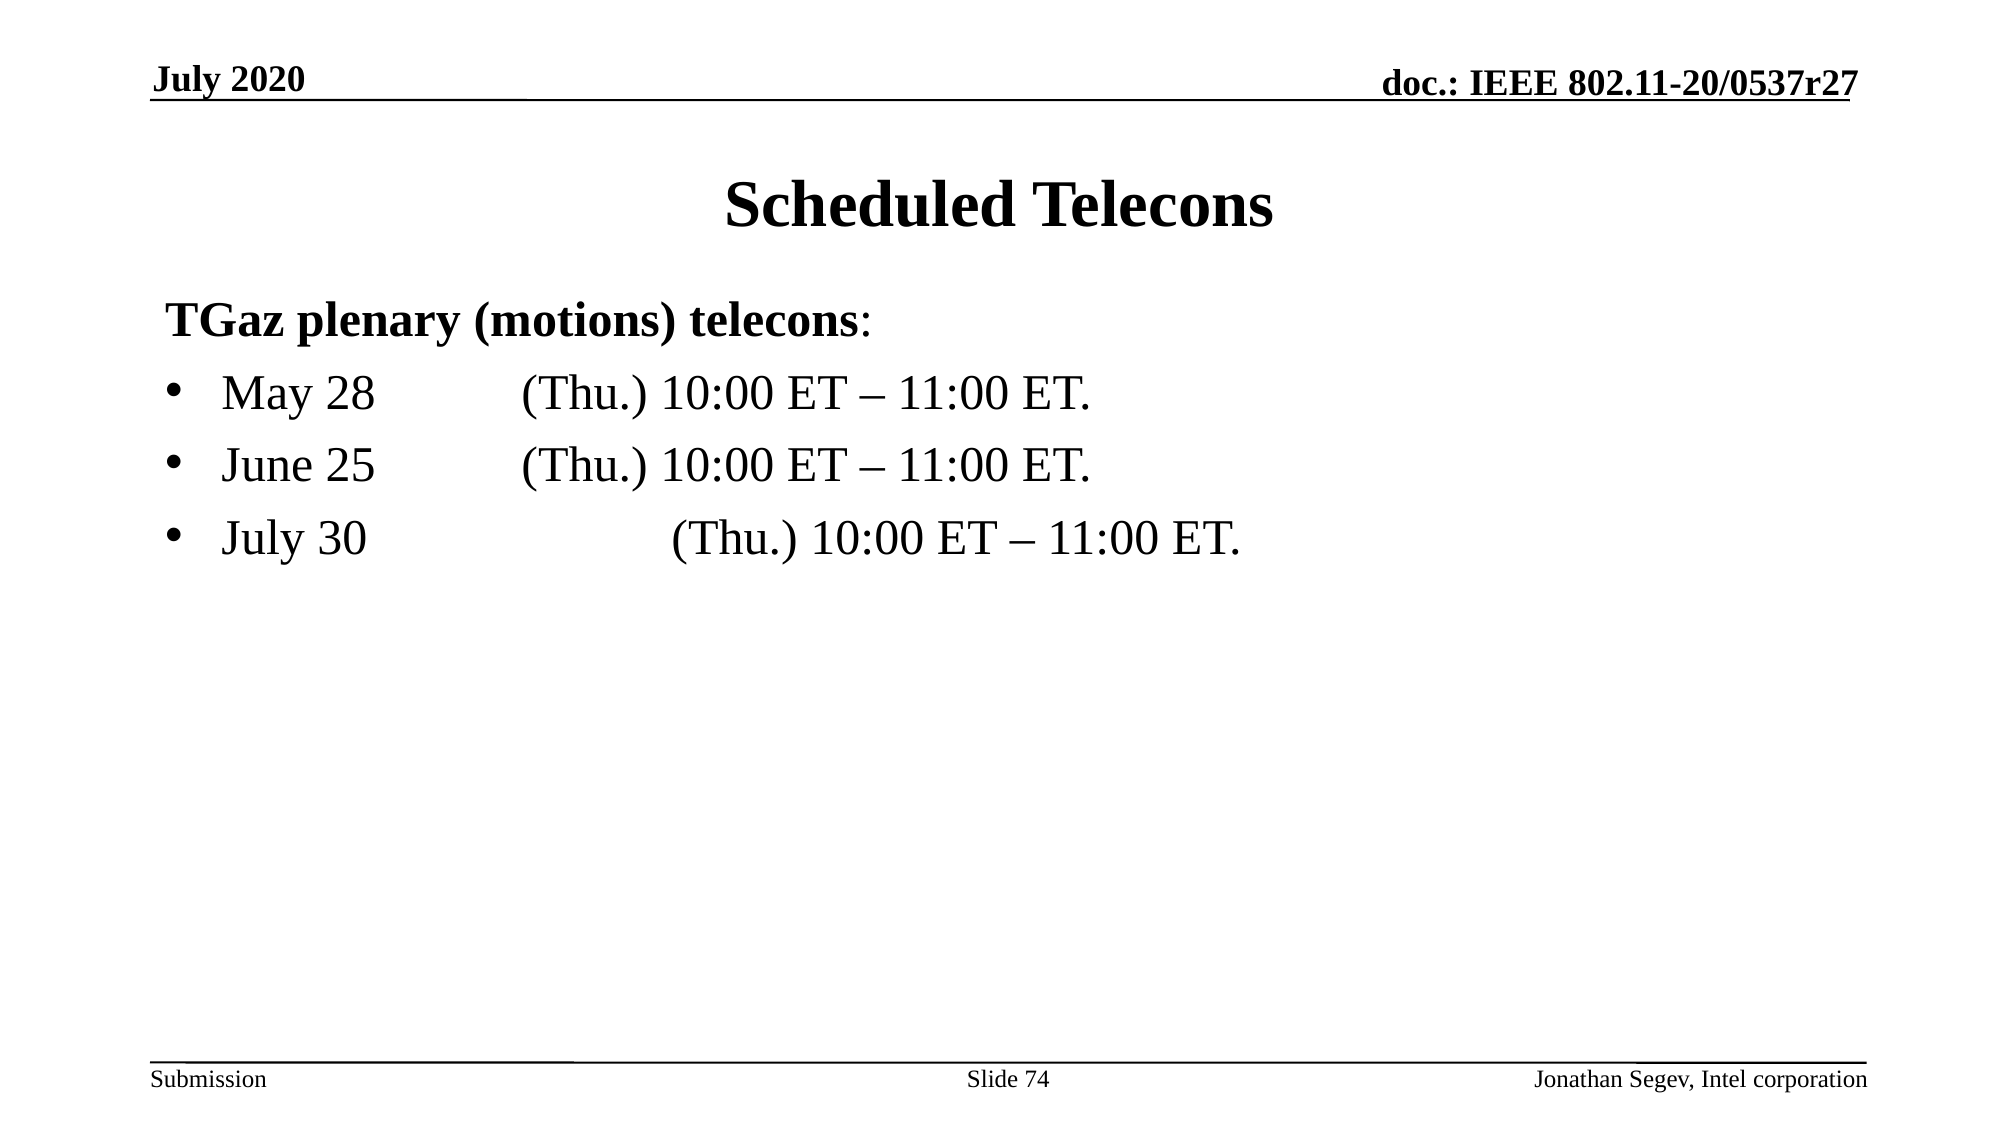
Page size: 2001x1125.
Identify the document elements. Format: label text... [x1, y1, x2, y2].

footer Jonathan Segev, Intel corporation [1171, 1061, 1869, 1093]
title Scheduled Telecons [149, 112, 1850, 278]
slide_number Slide 74 [950, 1061, 1067, 1123]
list TGaz plenary (motions) telecons: May 28 (Thu.) 10:00 ET – 11:00 ET. June 25 (Thu.) 10:00 ET – 11:00 ET. July 30 (Thu.) 10:00 ET – 11:00 ET. [149, 278, 1850, 670]
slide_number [152, 54, 563, 100]
